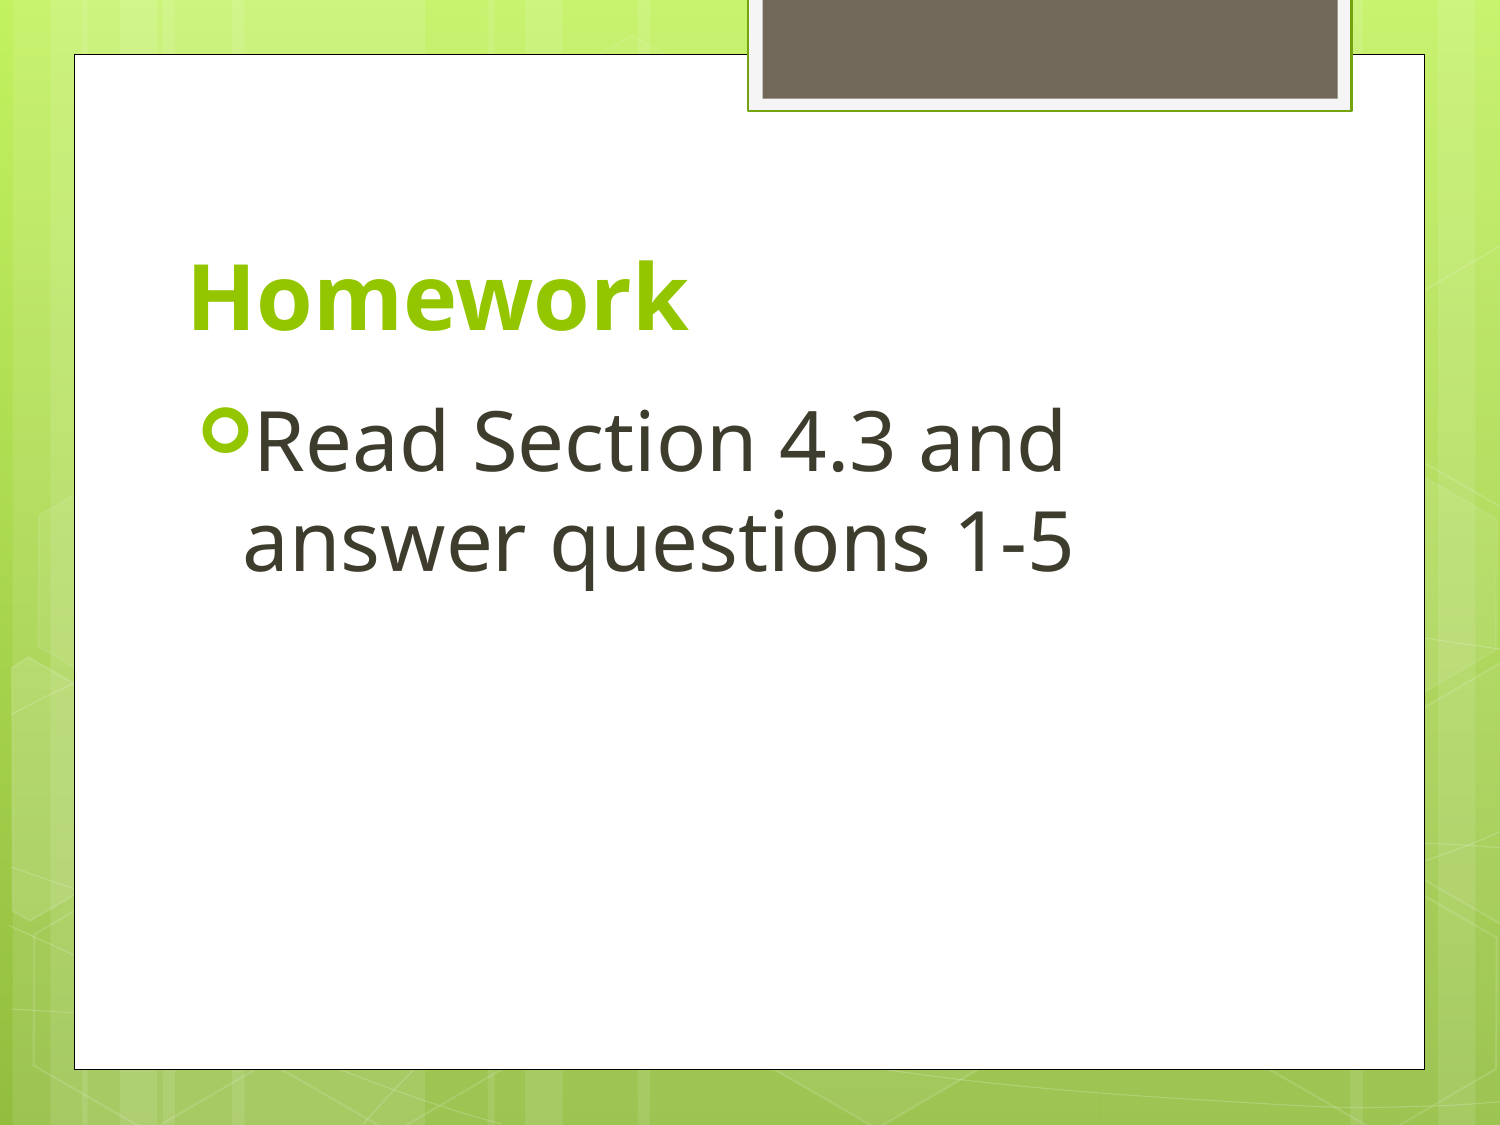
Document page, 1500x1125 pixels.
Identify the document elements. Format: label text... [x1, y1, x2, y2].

list Read Section 4.3 and answer questions 1-5 [171, 381, 1283, 957]
title Homework [171, 168, 1324, 357]
